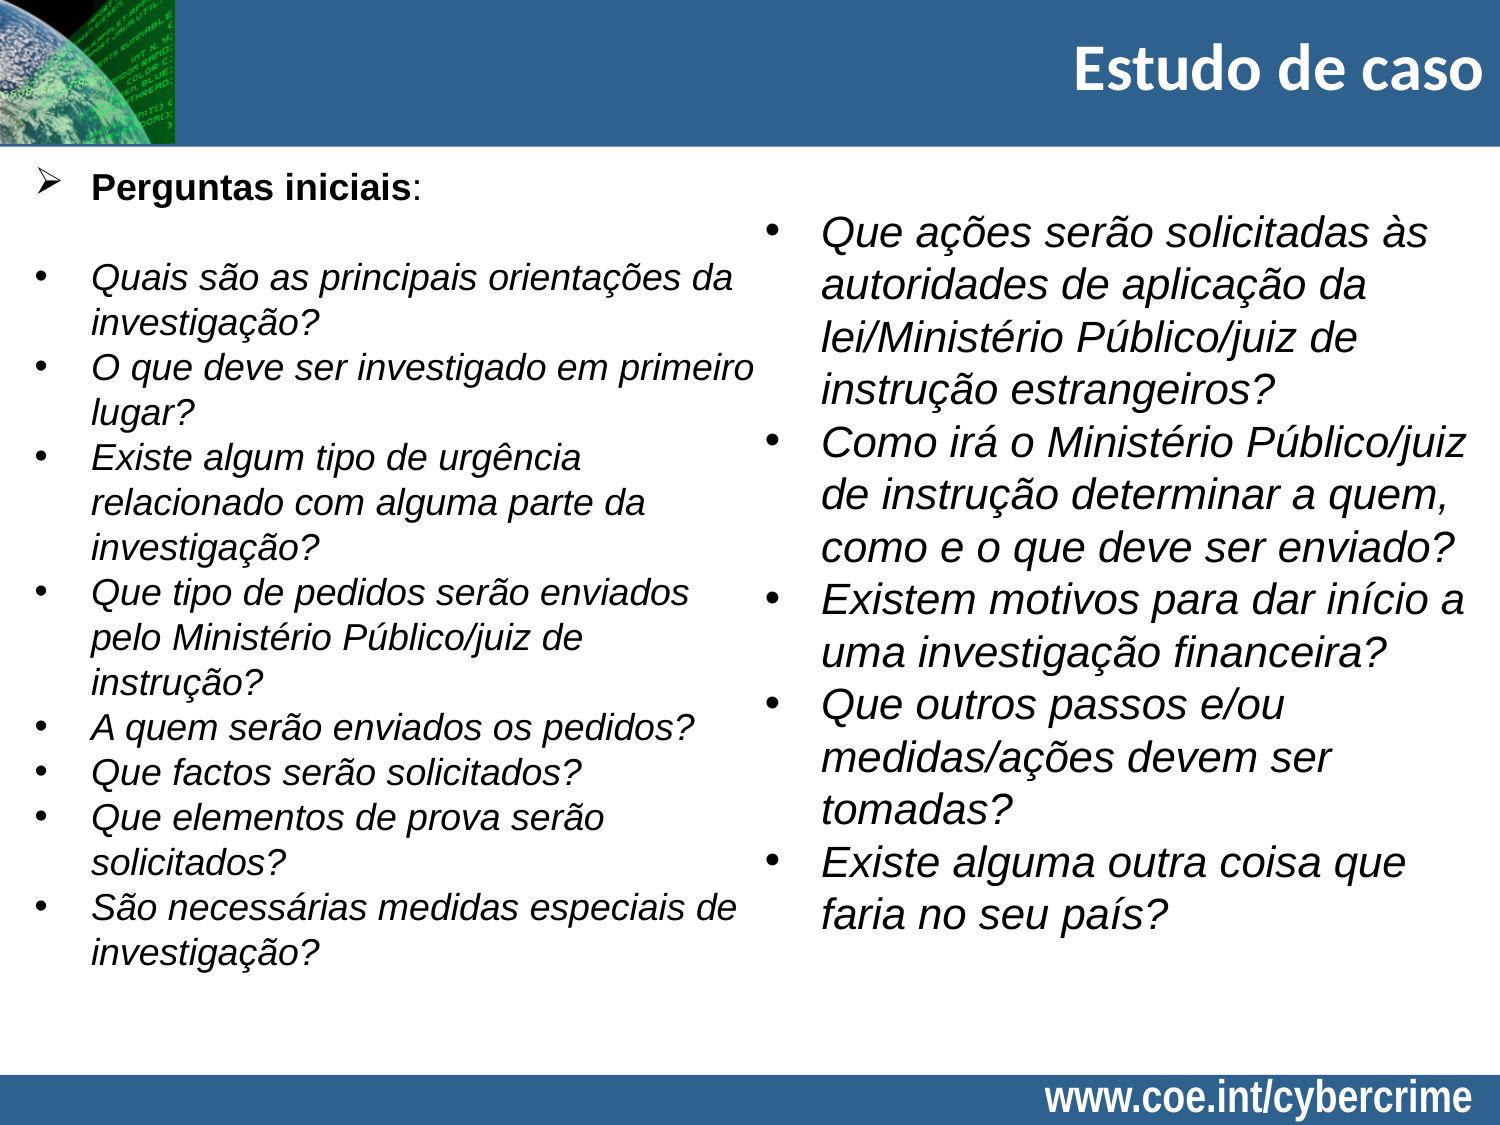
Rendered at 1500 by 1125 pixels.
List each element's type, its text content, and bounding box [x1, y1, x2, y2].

text_box Perguntas iniciais: Quais são as principais orientações da investigação? O que deve ser investigado em primeiro lugar? Existe algum tipo de urgência relacionado com alguma parte da investigação? Que tipo de pedidos serão enviados pelo Ministério Público/juiz de instrução? A quem serão enviados os pedidos? Que factos serão solicitados? Que elementos de prova serão solicitados? São necessárias medidas especiais de investigação? [19, 155, 770, 981]
text_box [0, 1073, 1030, 1125]
text_box Que ações serão solicitadas às autoridades de aplicação da lei/Ministério Público/juiz de instrução estrangeiros? Como irá o Ministério Público/juiz de instrução determinar a quem, como e o que deve ser enviado? Existem motivos para dar início a uma investigação financeira? Que outros passos e/ou medidas/ações devem ser tomadas? Existe alguma outra coisa que faria no seu país? [749, 196, 1500, 946]
text_box Estudo de caso [177, 0, 1500, 149]
picture [0, 0, 175, 144]
text_box www.coe.int/cybercrime [1030, 1059, 1500, 1125]
